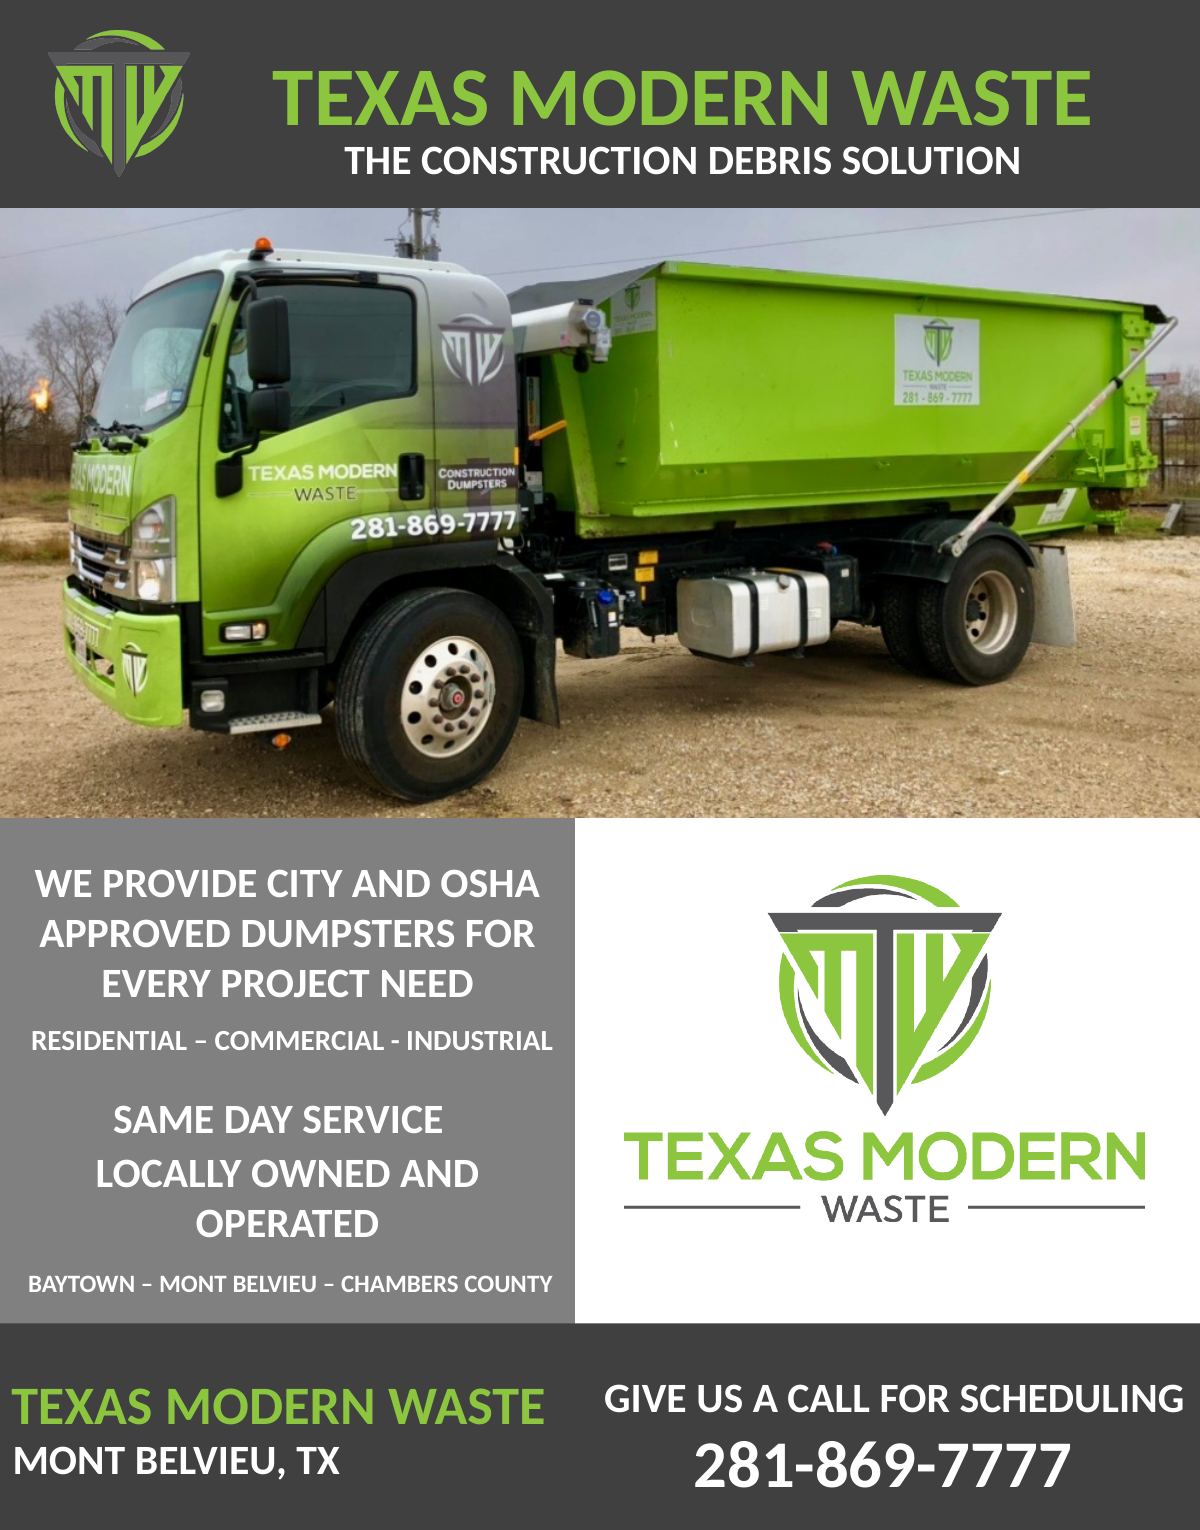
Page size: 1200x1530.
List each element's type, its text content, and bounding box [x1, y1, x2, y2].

text_box [0, 818, 576, 1322]
picture [48, 30, 190, 177]
text_box BAYTOWN – MONT BELVIEU – CHAMBERS COUNTY [7, 1259, 574, 1305]
text_box LOCALLY OWNED AND OPERATED [4, 1137, 571, 1253]
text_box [580, 1363, 1200, 1510]
picture [0, 208, 1200, 818]
text_box [0, 0, 1200, 208]
text_box [0, 1322, 1200, 1530]
text_box WE PROVIDE CITY AND OSHA APPROVED DUMPSTERS FOR EVERY PROJECT NEED RESIDENTIAL – COMMERCIAL - INDUSTRIAL [4, 848, 571, 1067]
text_box TEXAS MODERN WASTE [194, 34, 1172, 150]
text_box THE CONSTRUCTION DEBRIS SOLUTION [329, 125, 1037, 191]
text_box TEXAS MODERN WASTE [0, 1363, 567, 1444]
picture [624, 875, 1145, 1222]
text_box MONT BELVIEU, TX [0, 1425, 356, 1491]
text_box SAME DAY SERVICE [0, 1084, 567, 1150]
